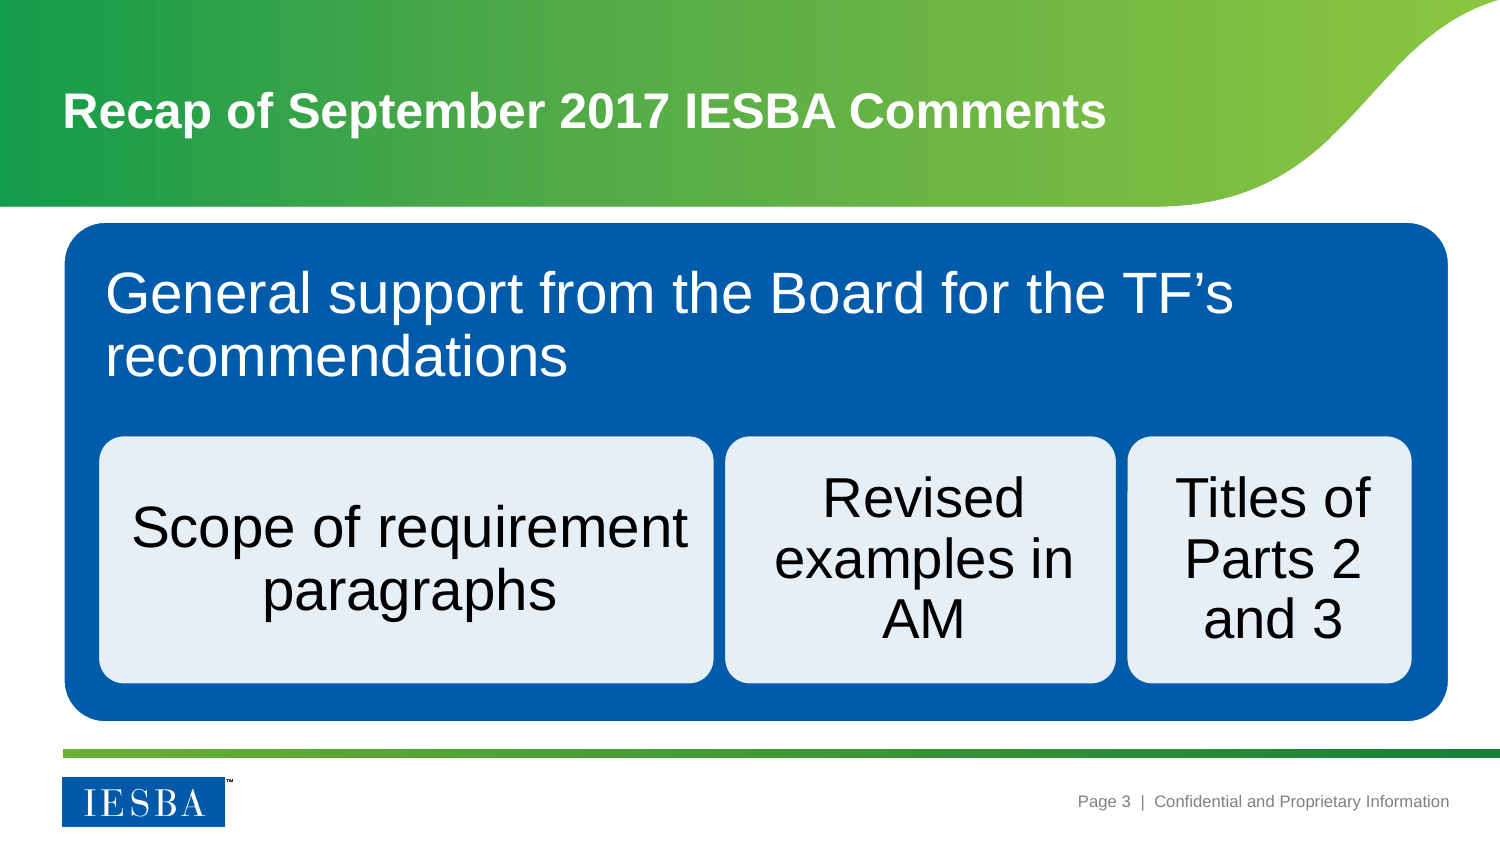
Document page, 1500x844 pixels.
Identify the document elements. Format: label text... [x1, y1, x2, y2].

picture [62, 777, 233, 827]
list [62, 220, 1451, 724]
title Recap of September 2017 IESBA Comments [62, 75, 1300, 142]
picture [0, 0, 1500, 207]
